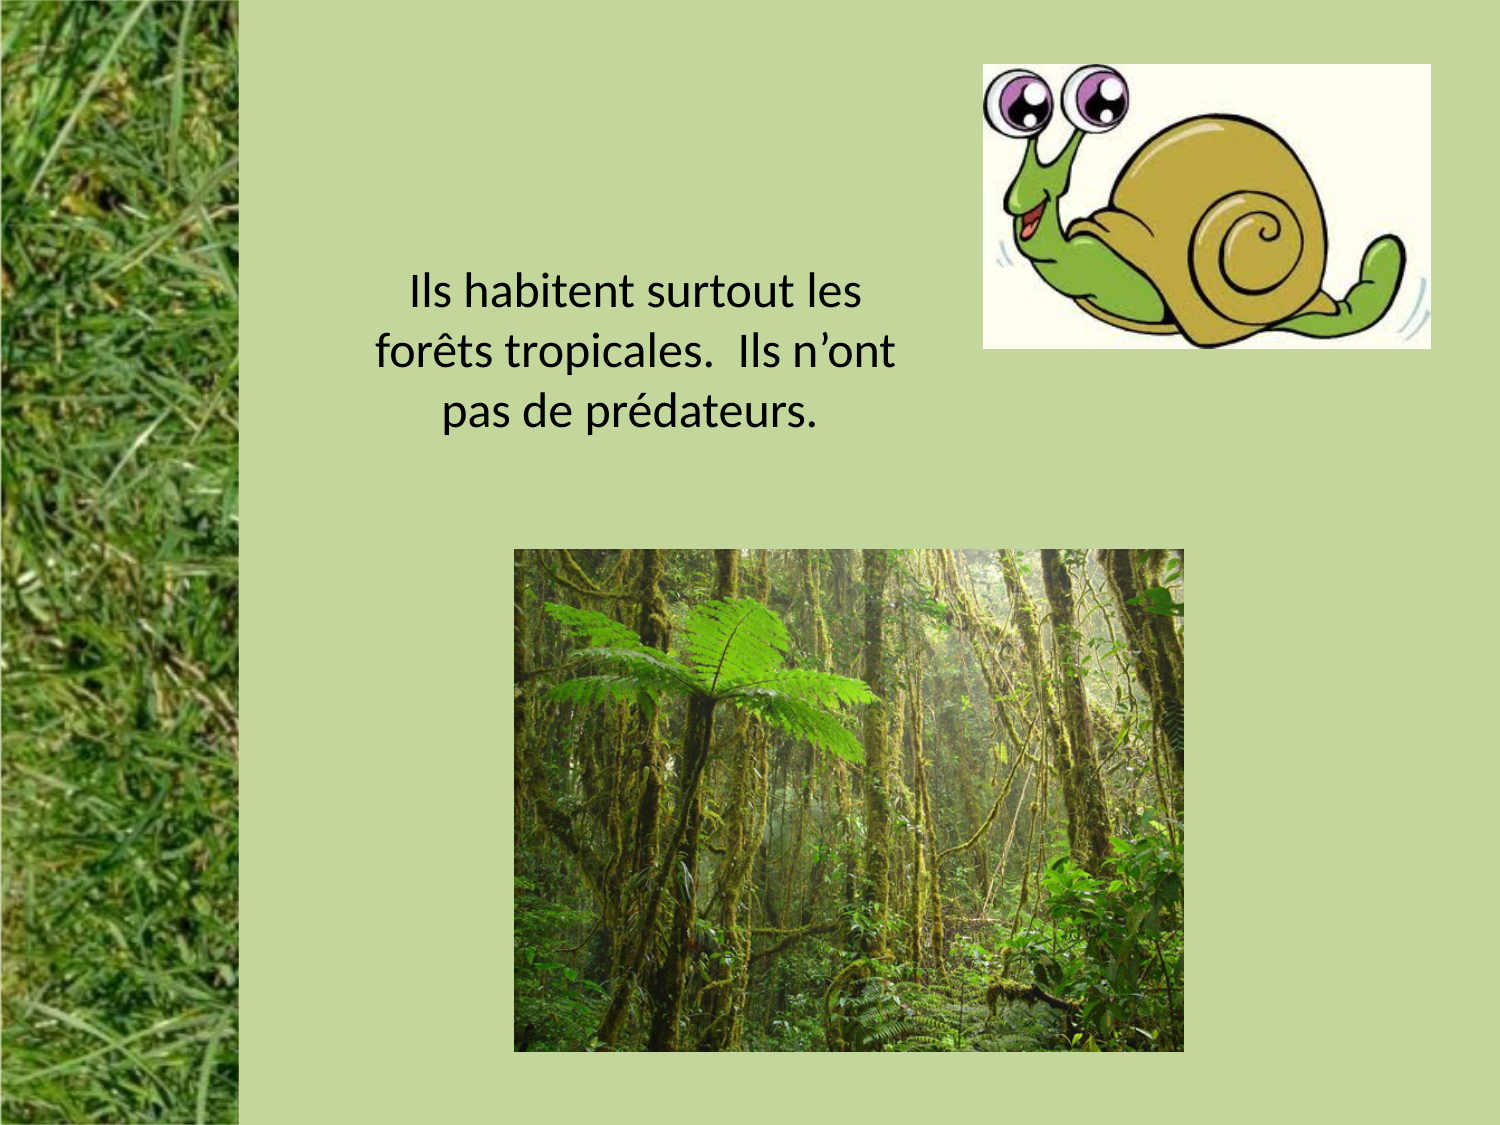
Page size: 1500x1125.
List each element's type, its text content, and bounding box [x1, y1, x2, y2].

text_box Ils habitent surtout les forêts tropicales. Ils n’ont pas de prédateurs. [329, 249, 942, 445]
picture [0, 1, 1185, 1124]
picture [983, 64, 1431, 349]
